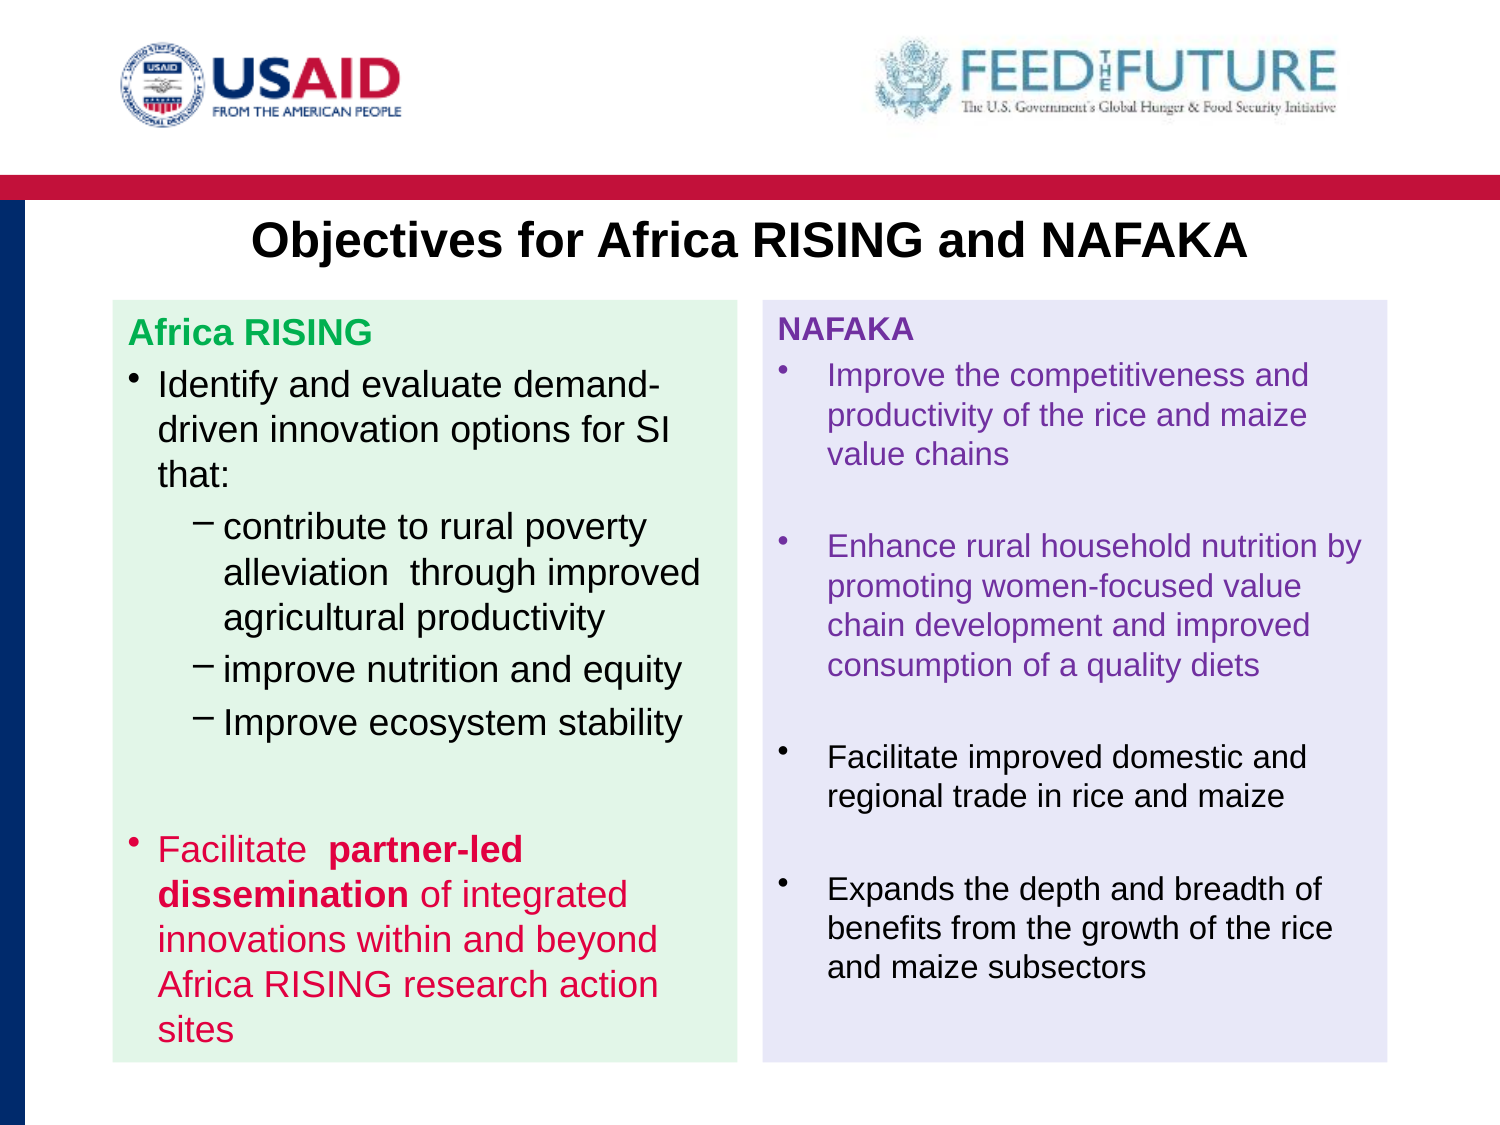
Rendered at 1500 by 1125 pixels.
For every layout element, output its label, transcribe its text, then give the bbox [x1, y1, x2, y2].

picture [80, 17, 442, 158]
list NAFAKA Improve the competitiveness and productivity of the rice and maize value chains Enhance rural household nutrition by promoting women-focused value chain development and improved consumption of a quality diets Facilitate improved domestic and regional trade in rice and maize Expands the depth and breadth of benefits from the growth of the rice and maize subsectors [762, 299, 1388, 1063]
list Africa RISING Identify and evaluate demand-driven innovation options for SI that: contribute to rural poverty alleviation through improved agricultural productivity improve nutrition and equity Improve ecosystem stability Facilitate partner-led dissemination of integrated innovations within and beyond Africa RISING research action sites [112, 299, 738, 1063]
title Objectives for Africa RISING and NAFAKA [112, 200, 1388, 300]
picture [837, 11, 1378, 152]
